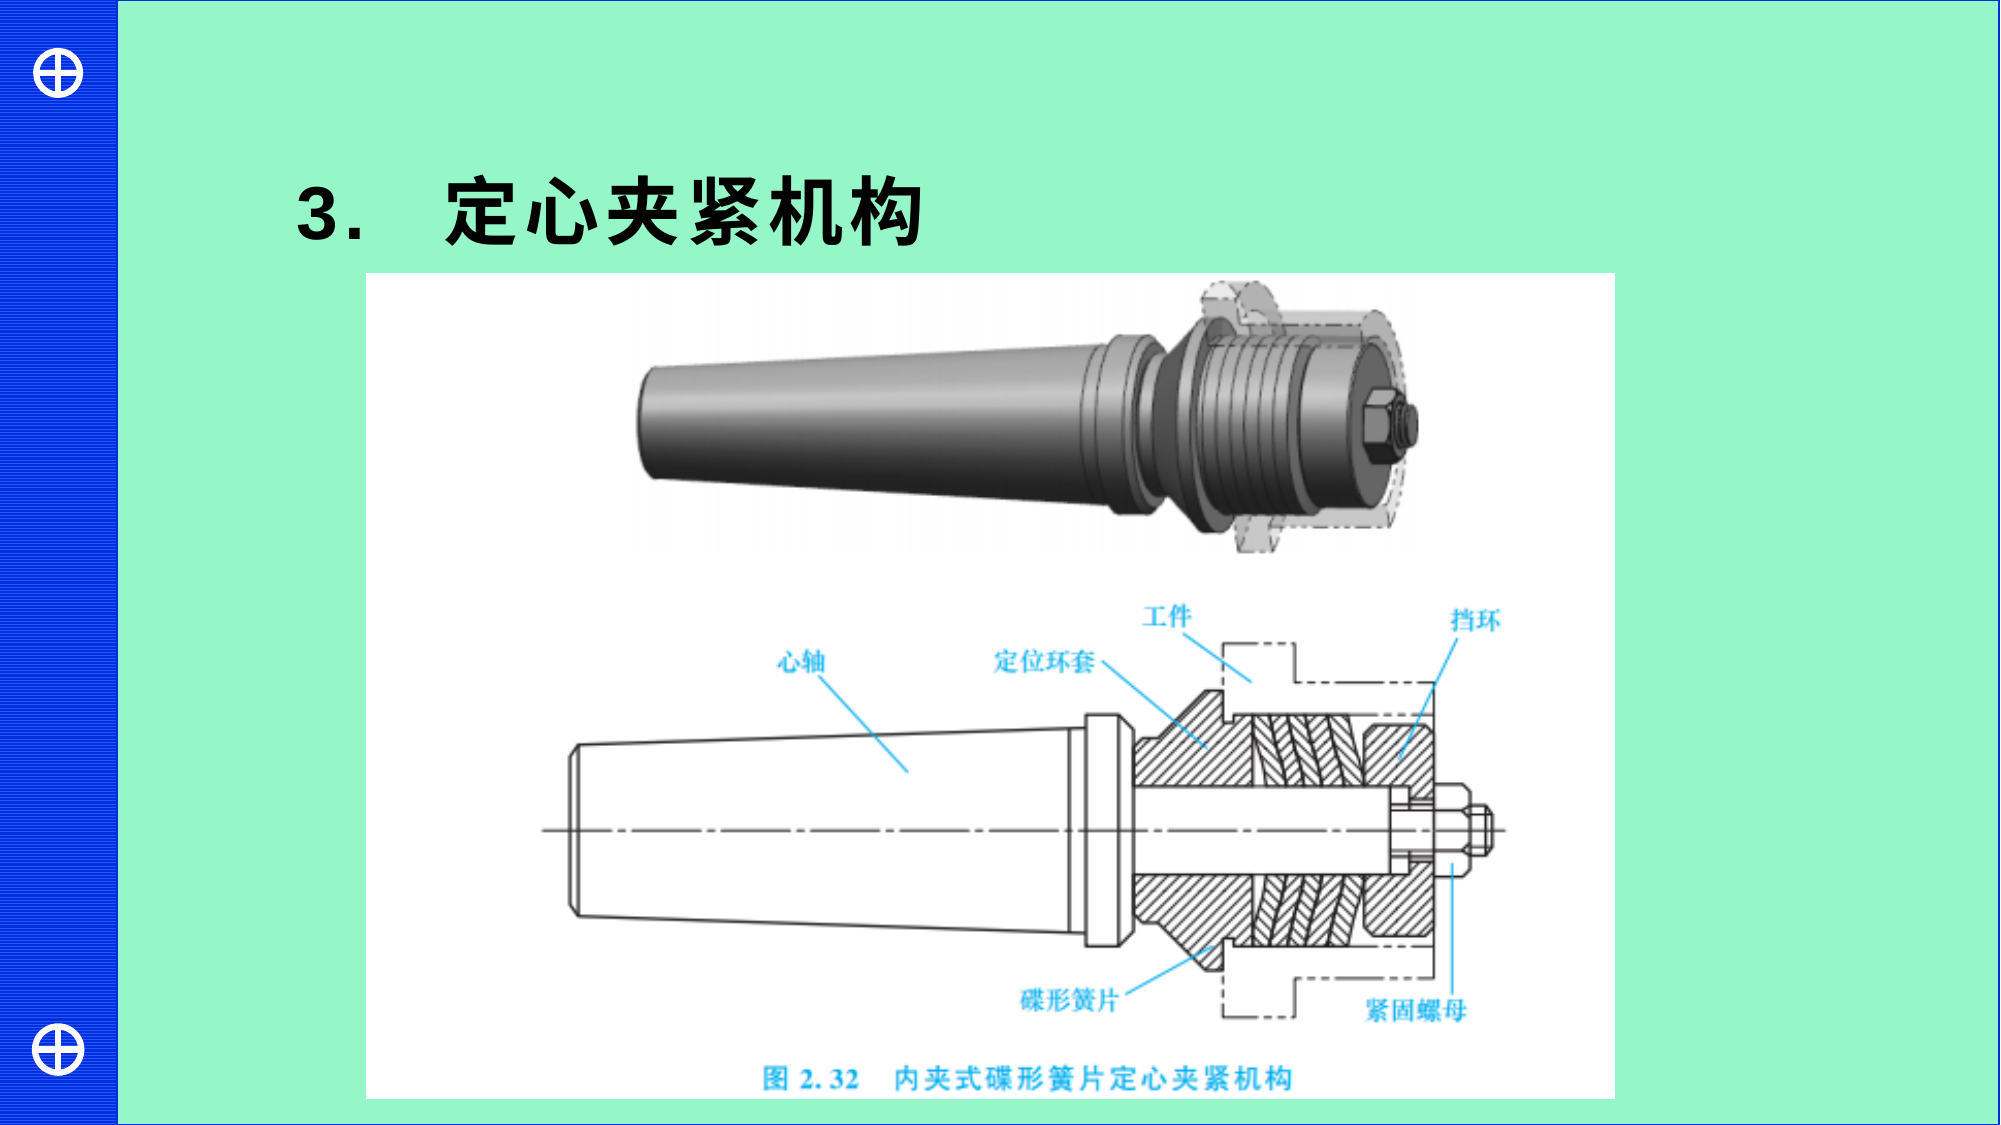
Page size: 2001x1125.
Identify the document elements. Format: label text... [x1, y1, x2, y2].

picture [366, 273, 1615, 1099]
text_box 3. 定心夹紧机构 [173, 140, 1462, 263]
